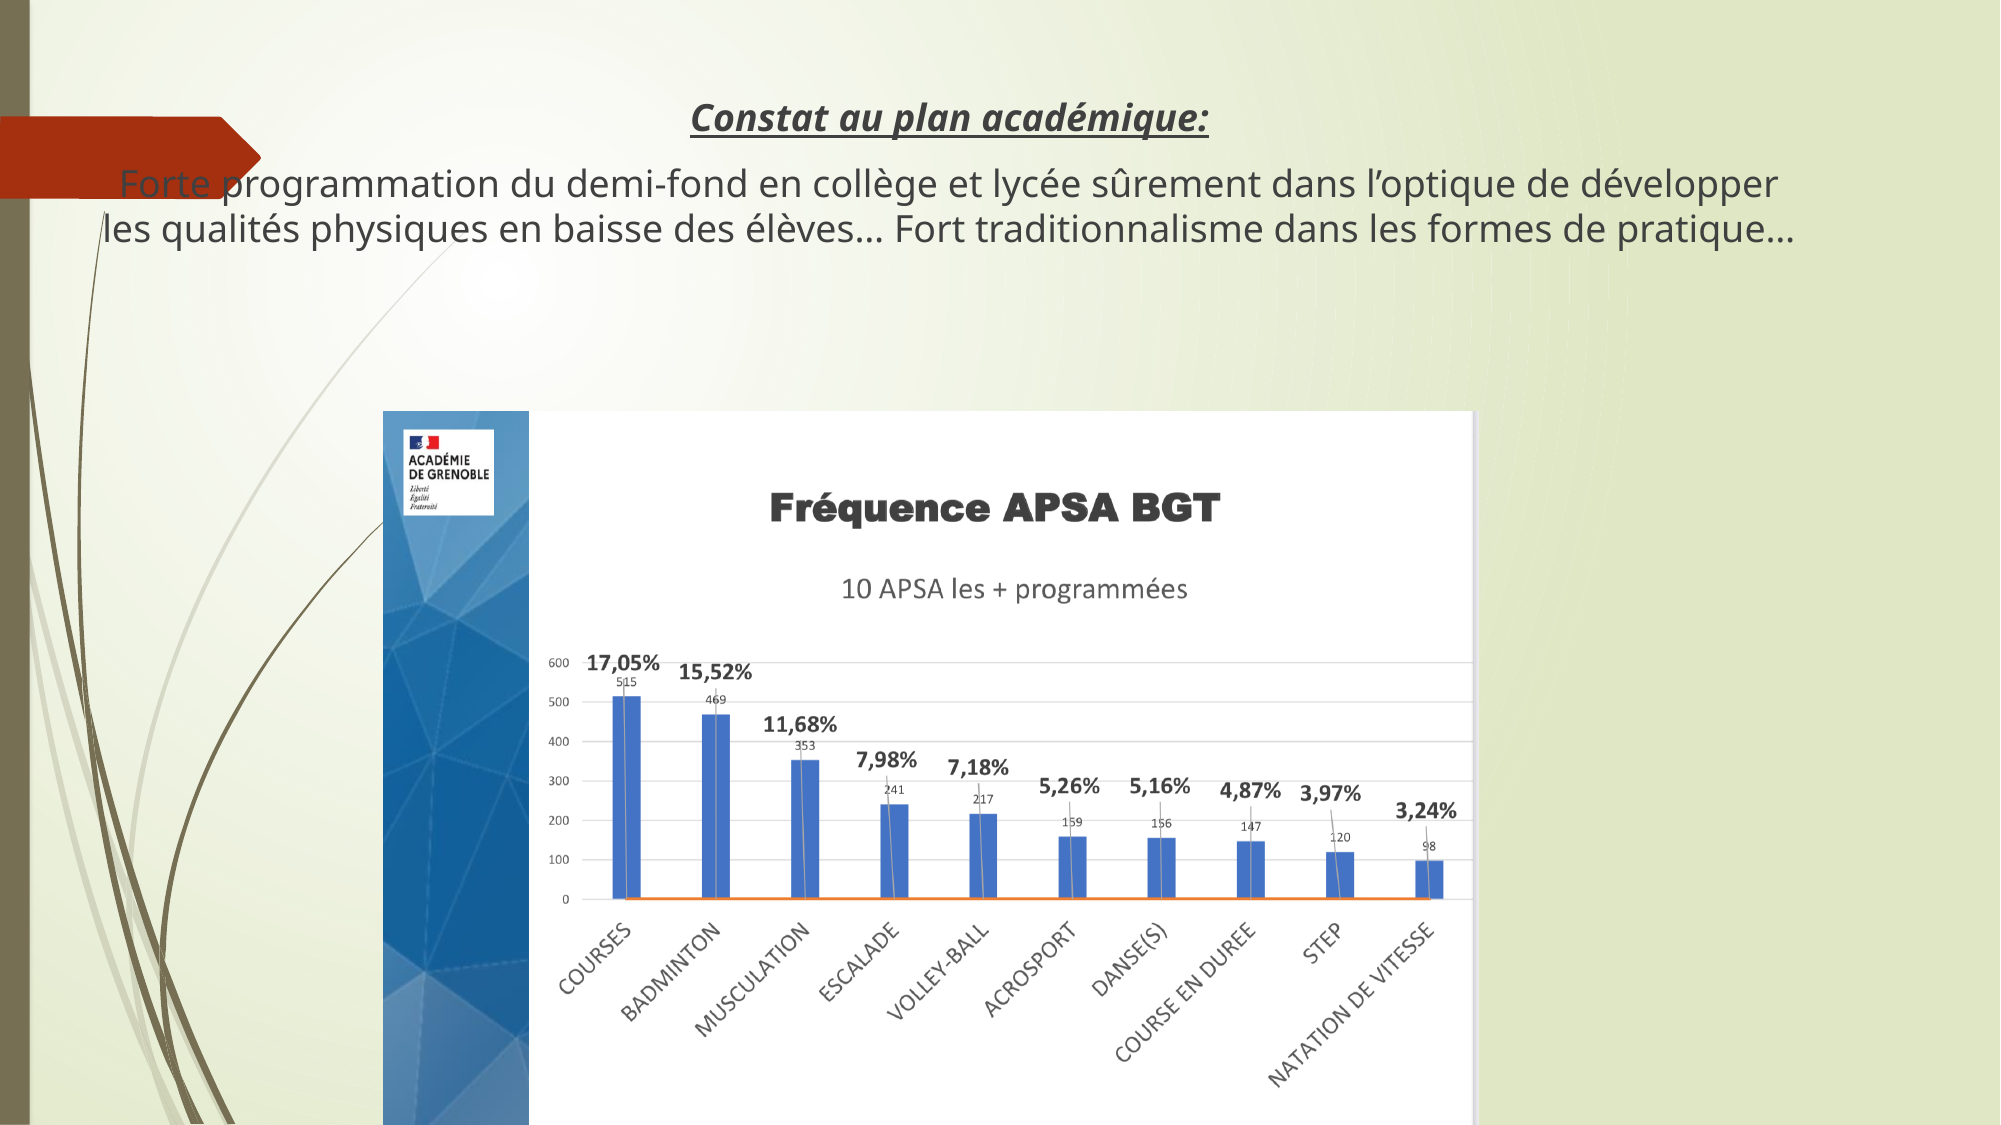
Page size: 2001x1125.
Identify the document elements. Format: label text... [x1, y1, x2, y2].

picture [382, 410, 1479, 1125]
list Constat au plan académique: Forte programmation du demi-fond en collège et lycée sûrement dans l’optique de développer les qualités physiques en baisse des élèves… Fort traditionnalisme dans les formes de pratique… [87, 86, 1813, 801]
